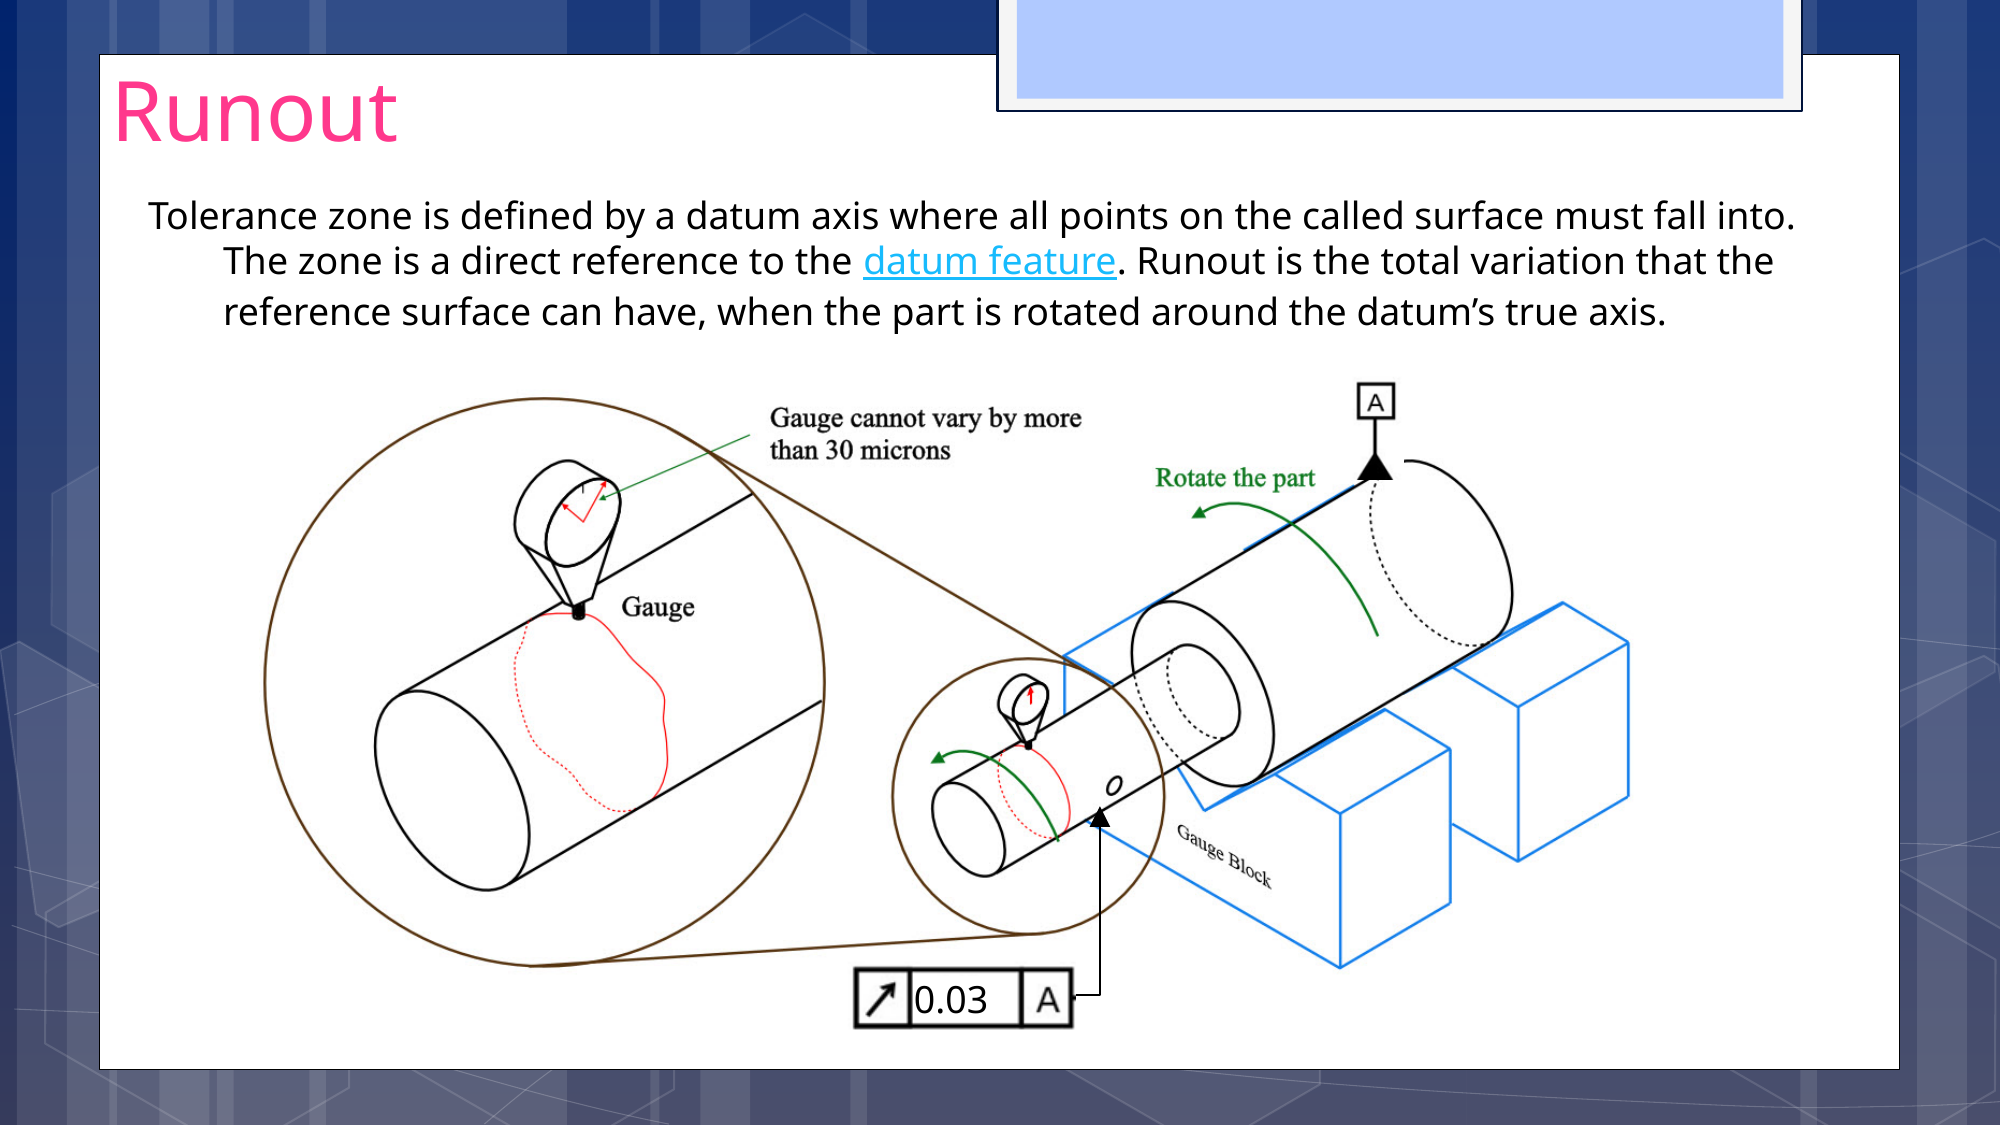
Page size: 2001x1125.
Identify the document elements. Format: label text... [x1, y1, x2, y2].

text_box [241, 368, 1643, 1034]
text_box Tolerance zone is defined by a datum axis where all points on the called surface must fall into. The zone is a direct reference to the datum feature. Runout is the total variation that the reference surface can have, when the part is rotated around the datum’s true axis. [133, 184, 1869, 341]
title Runout [96, 0, 1634, 166]
